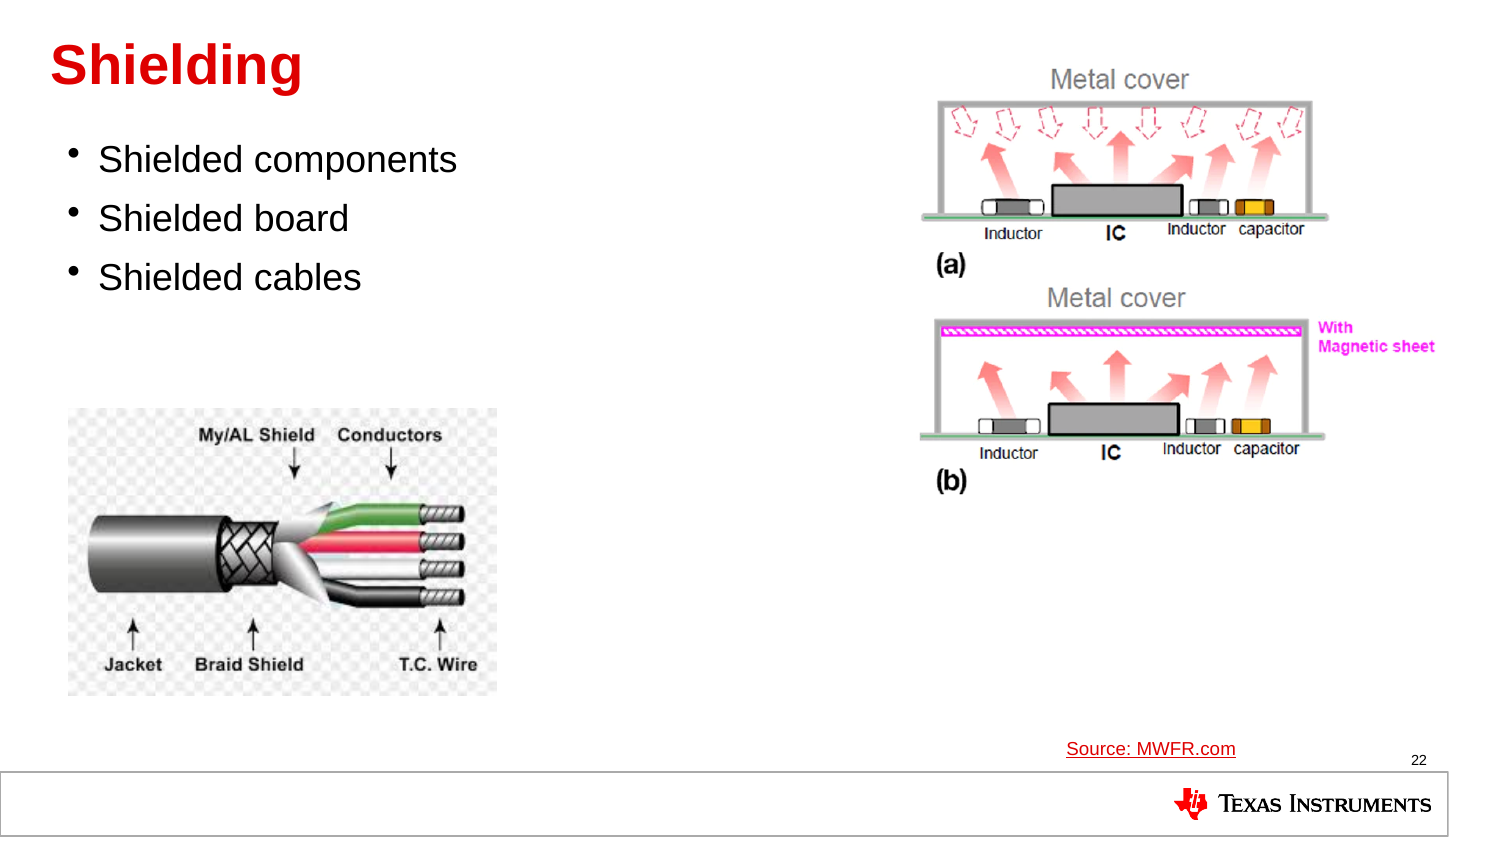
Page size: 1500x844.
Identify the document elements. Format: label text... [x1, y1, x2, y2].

picture [67, 408, 497, 697]
slide_number 22 [1089, 744, 1440, 770]
title Shielding [37, 17, 1426, 119]
picture [916, 65, 1464, 516]
text_box Source: MWFR.com [1051, 729, 1275, 767]
picture [1174, 788, 1431, 820]
list Shielded components Shielded board Shielded cables [54, 128, 1444, 738]
